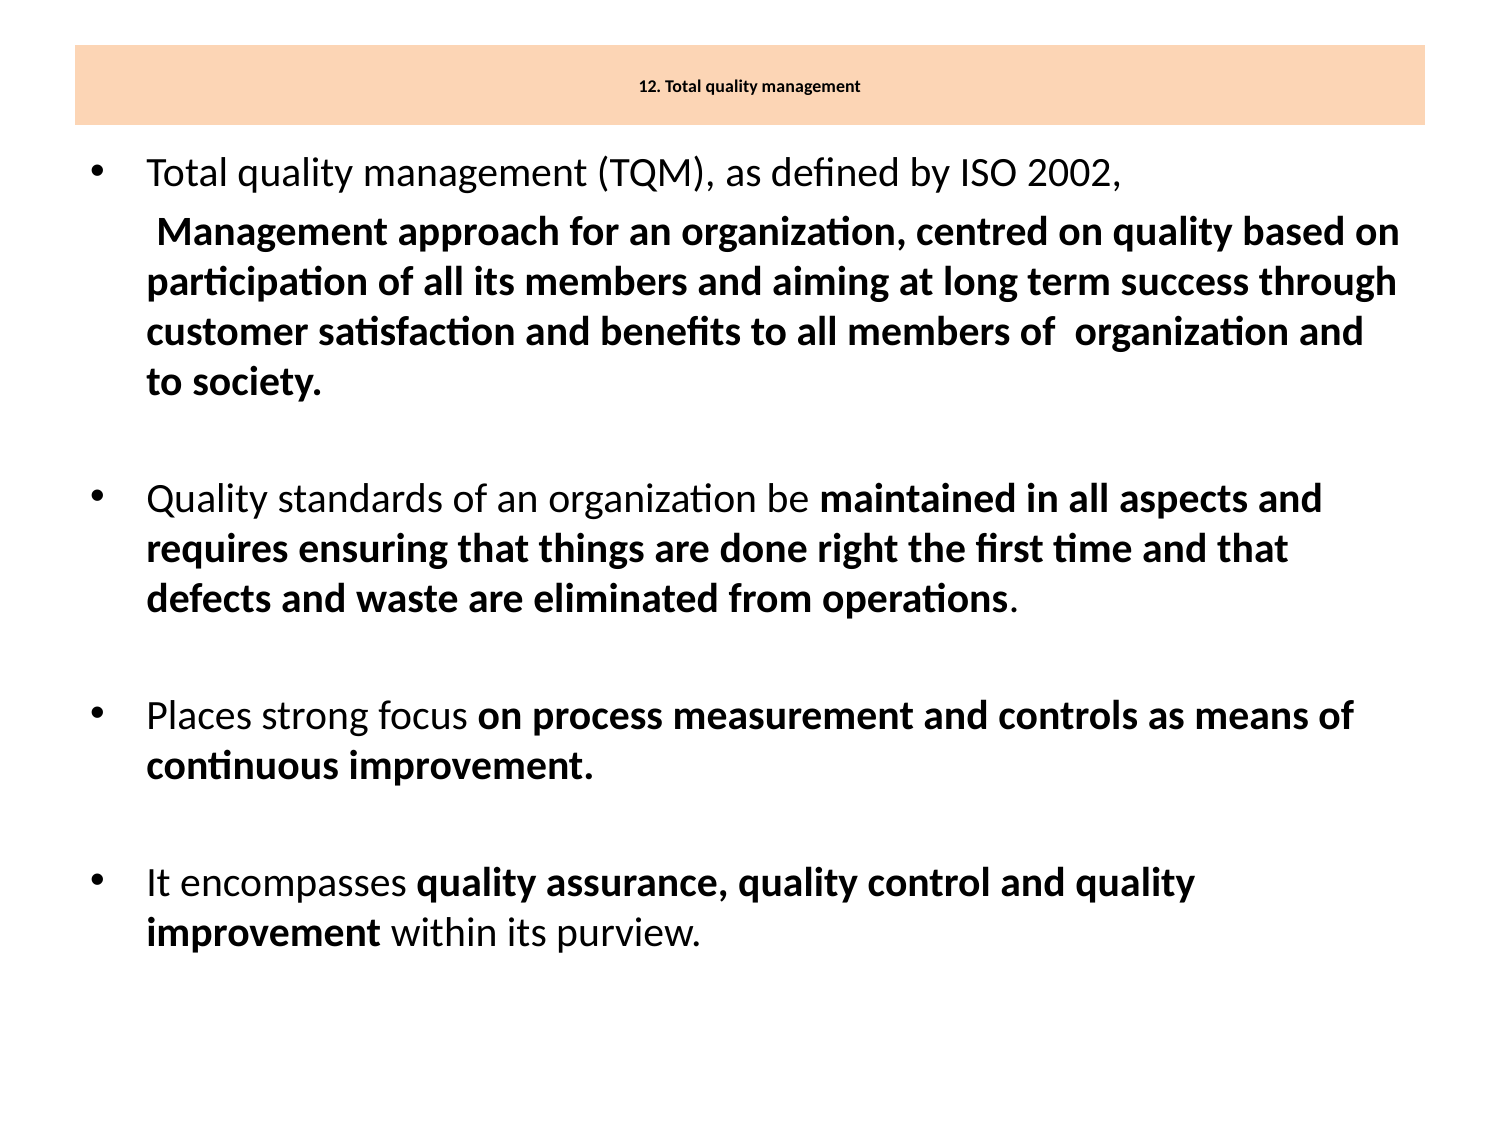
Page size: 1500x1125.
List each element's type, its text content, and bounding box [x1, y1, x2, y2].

list Total quality management (TQM), as defined by ISO 2002, Management approach for an organization, centred on quality based on participation of all its members and aiming at long term success through customer satisfaction and benefits to all members of organization and to society. Quality standards of an organization be maintained in all aspects and requires ensuring that things are done right the first time and that defects and waste are eliminated from operations. Places strong focus on process measurement and controls as means of continuous improvement. It encompasses quality assurance, quality control and quality improvement within its purview. [75, 137, 1425, 1005]
title 12. Total quality management [75, 45, 1425, 125]
